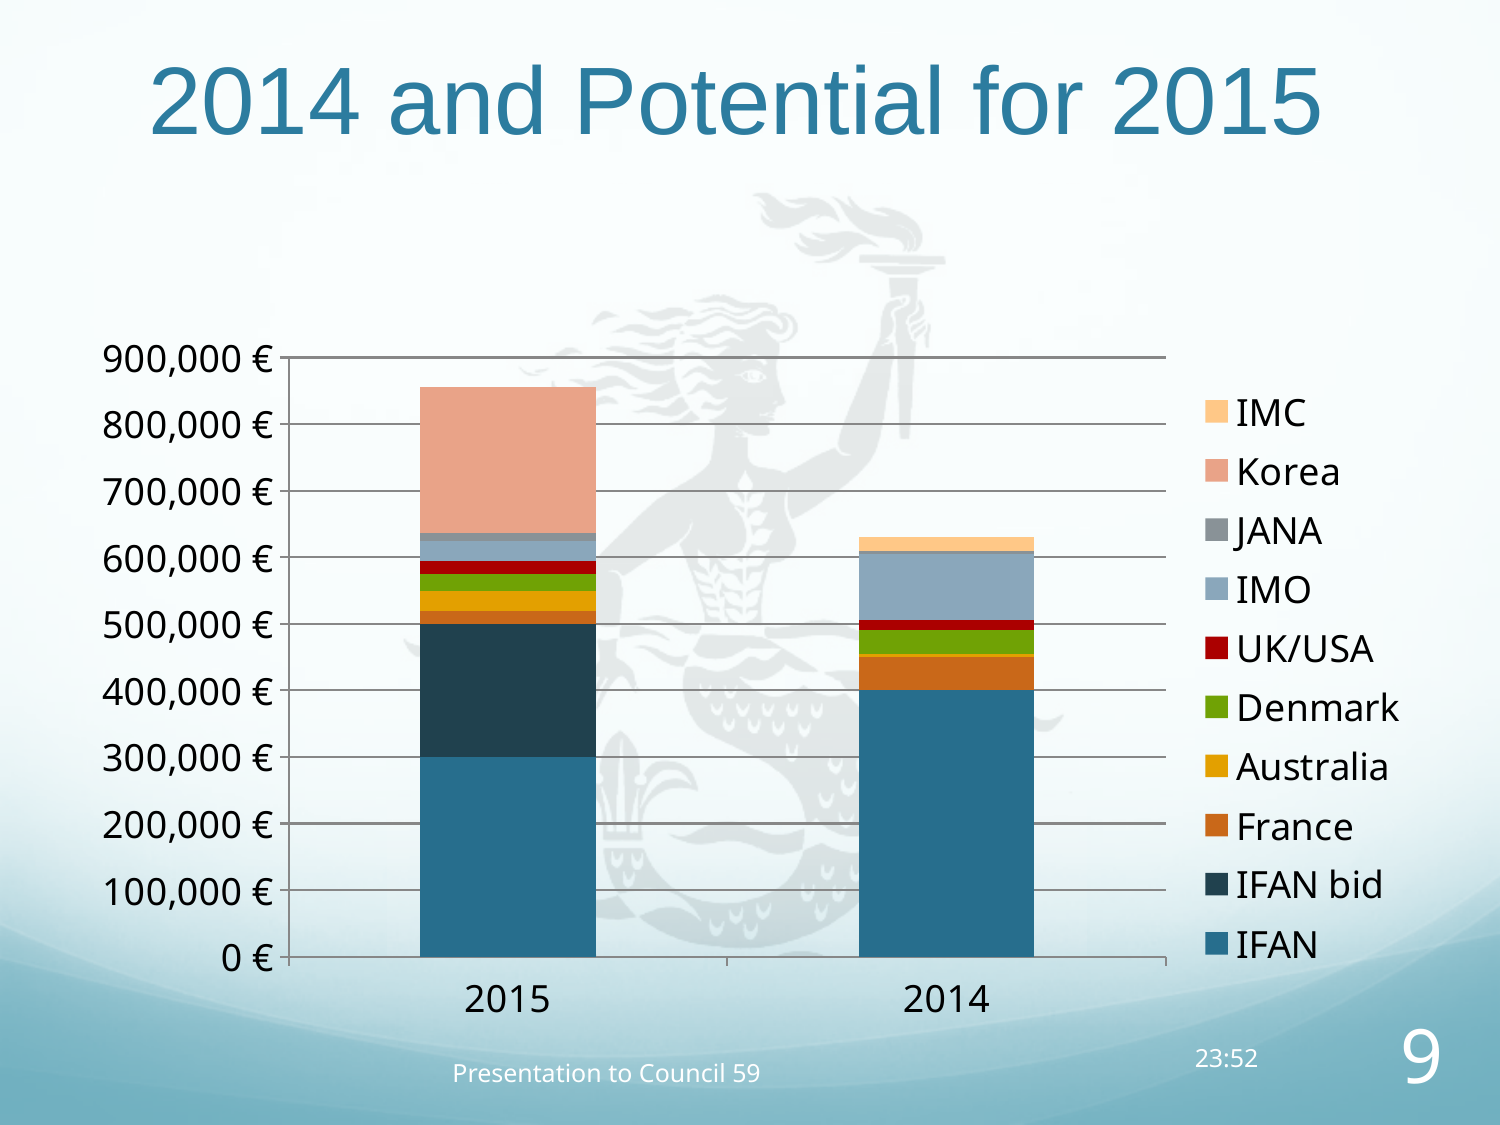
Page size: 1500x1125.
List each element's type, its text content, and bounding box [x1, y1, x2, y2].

chart [74, 316, 1426, 1038]
footer Presentation to Council 59 [437, 1055, 1128, 1103]
title 2014 and Potential for 2015 [90, 17, 1410, 162]
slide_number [1128, 1055, 1274, 1090]
slide_number 9 [1295, 1029, 1459, 1090]
